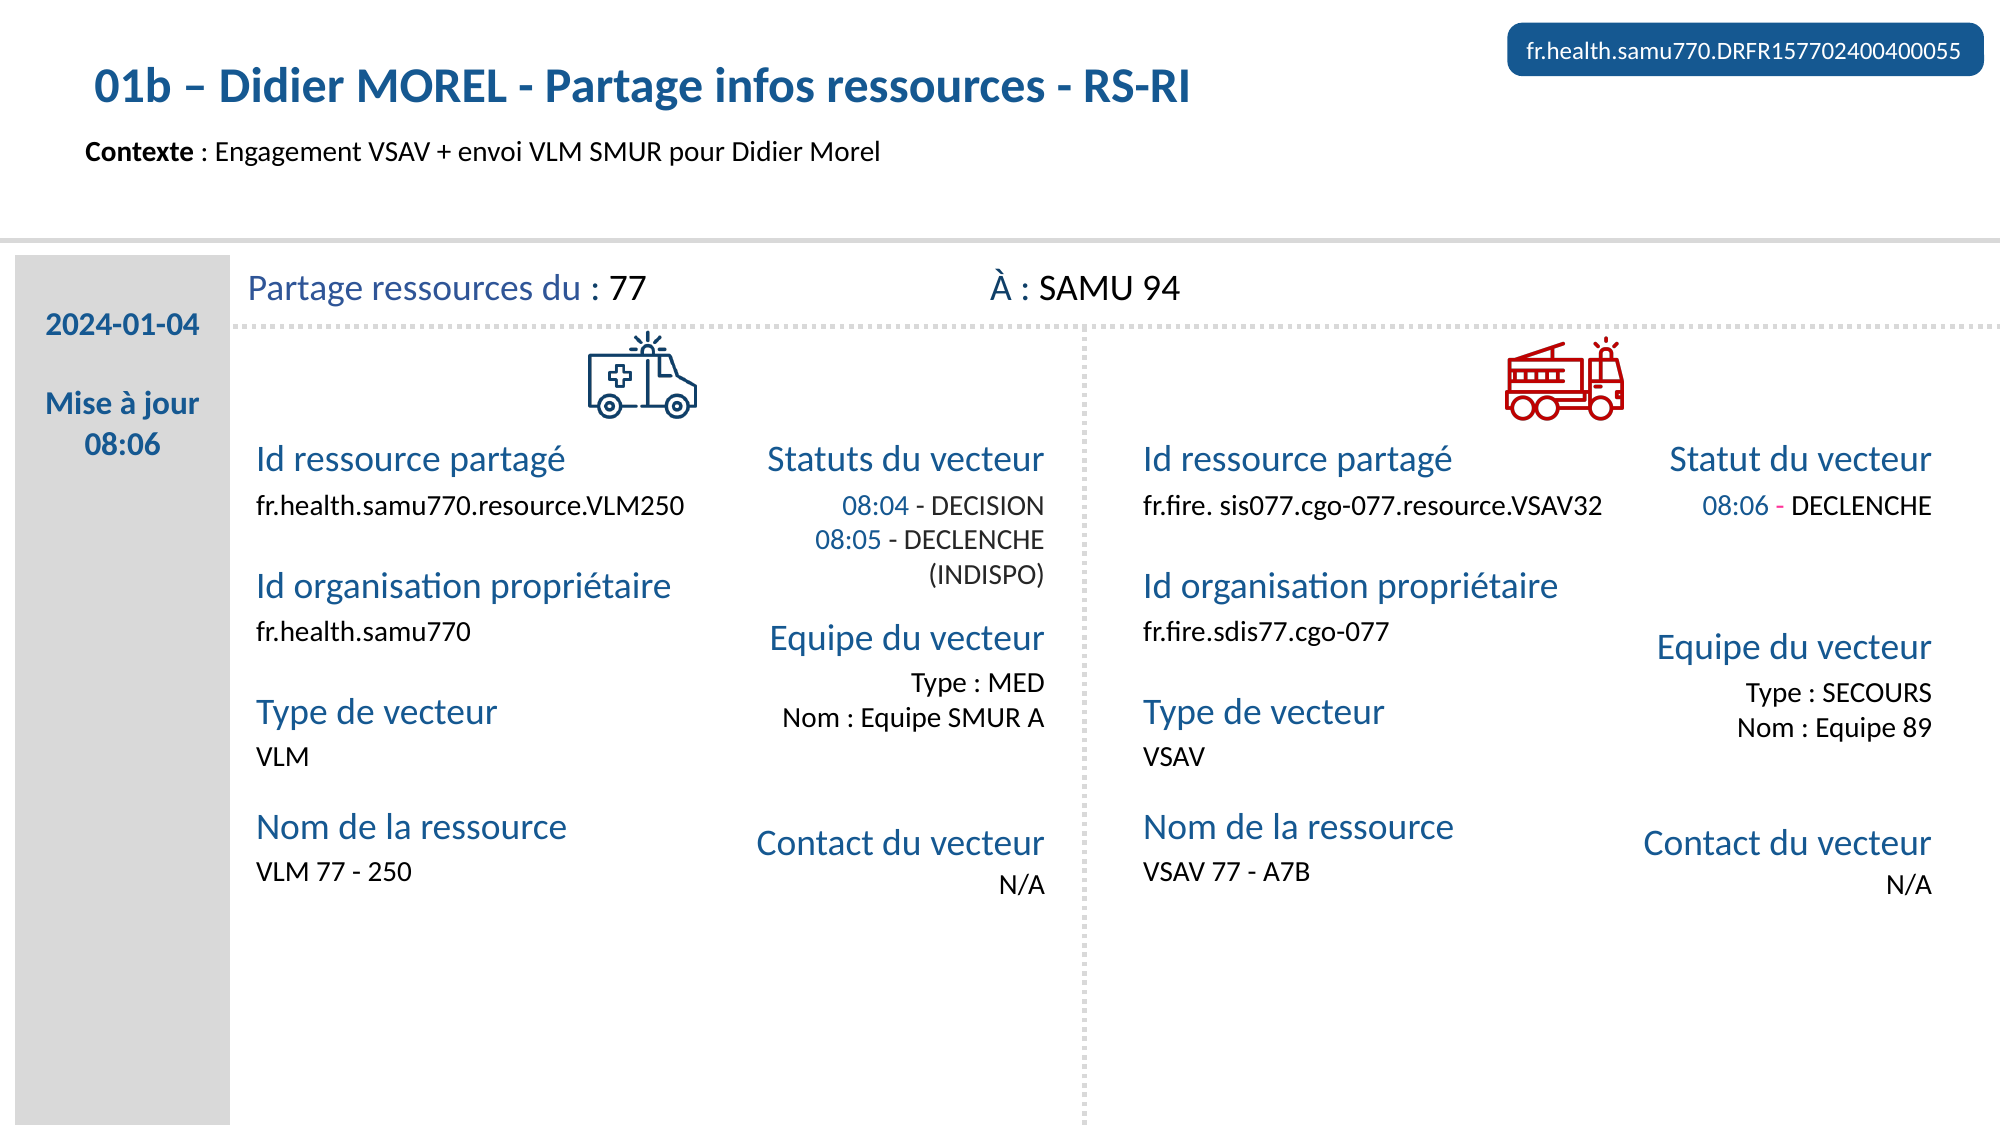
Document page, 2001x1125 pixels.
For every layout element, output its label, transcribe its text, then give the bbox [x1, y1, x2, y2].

text_box Type : MED Nom : Equipe SMUR A [729, 656, 1060, 742]
text_box Nom de la ressource [241, 794, 614, 855]
text_box fr.health.samu770.resource.VLM250 [241, 478, 704, 529]
text_box 2024-01-04 Mise à jour 08:06 [15, 255, 230, 1125]
text_box 01b – Didier MOREL - Partage infos ressources - RS-RI [79, 45, 1506, 121]
text_box fr.fire.sdis77.cgo-077 [1128, 605, 1591, 655]
picture [1505, 319, 1624, 438]
text_box N/A [747, 857, 1060, 908]
text_box Type de vecteur [1128, 679, 1441, 740]
text_box Id organisation propriétaire [1128, 553, 1591, 605]
text_box Contact du vecteur [1609, 810, 1947, 870]
picture [588, 320, 697, 429]
text_box VLM [241, 729, 492, 780]
text_box Id organisation propriétaire [241, 553, 704, 605]
text_box VLM 77 - 250 [241, 844, 565, 895]
text_box Partage ressources du : 77 [233, 256, 735, 316]
text_box 08:06 - DECLENCHE [1664, 478, 1947, 529]
text_box VSAV [1128, 729, 1379, 780]
text_box Statuts du vecteur [751, 427, 1060, 478]
text_box À : SAMU 94 [834, 256, 1337, 316]
text_box Type : SECOURS Nom : Equipe 89 [1616, 665, 1947, 751]
text_box fr.health.samu770.DRFR157702400400055 [1507, 22, 1985, 77]
text_box Contact du vecteur [722, 810, 1060, 870]
text_box Equipe du vecteur [722, 605, 1060, 665]
text_box fr.health.samu770 [241, 605, 704, 655]
text_box Contexte : Engagement VSAV + envoi VLM SMUR pour Didier Morel [79, 126, 1481, 173]
text_box Type de vecteur [241, 679, 554, 740]
text_box Id ressource partagé [1128, 427, 1591, 478]
text_box N/A [1634, 857, 1947, 908]
text_box VSAV 77 - A7B [1128, 844, 1452, 895]
text_box fr.fire. sis077.cgo-077.resource.VSAV32 [1128, 478, 1624, 529]
text_box Id ressource partagé [241, 427, 704, 478]
text_box Statut du vecteur [1652, 427, 1947, 487]
text_box Equipe du vecteur [1609, 614, 1947, 675]
text_box 08:04 - DECISION 08:05 - DECLENCHE (INDISPO) [744, 478, 1060, 598]
text_box Nom de la ressource [1128, 794, 1501, 855]
